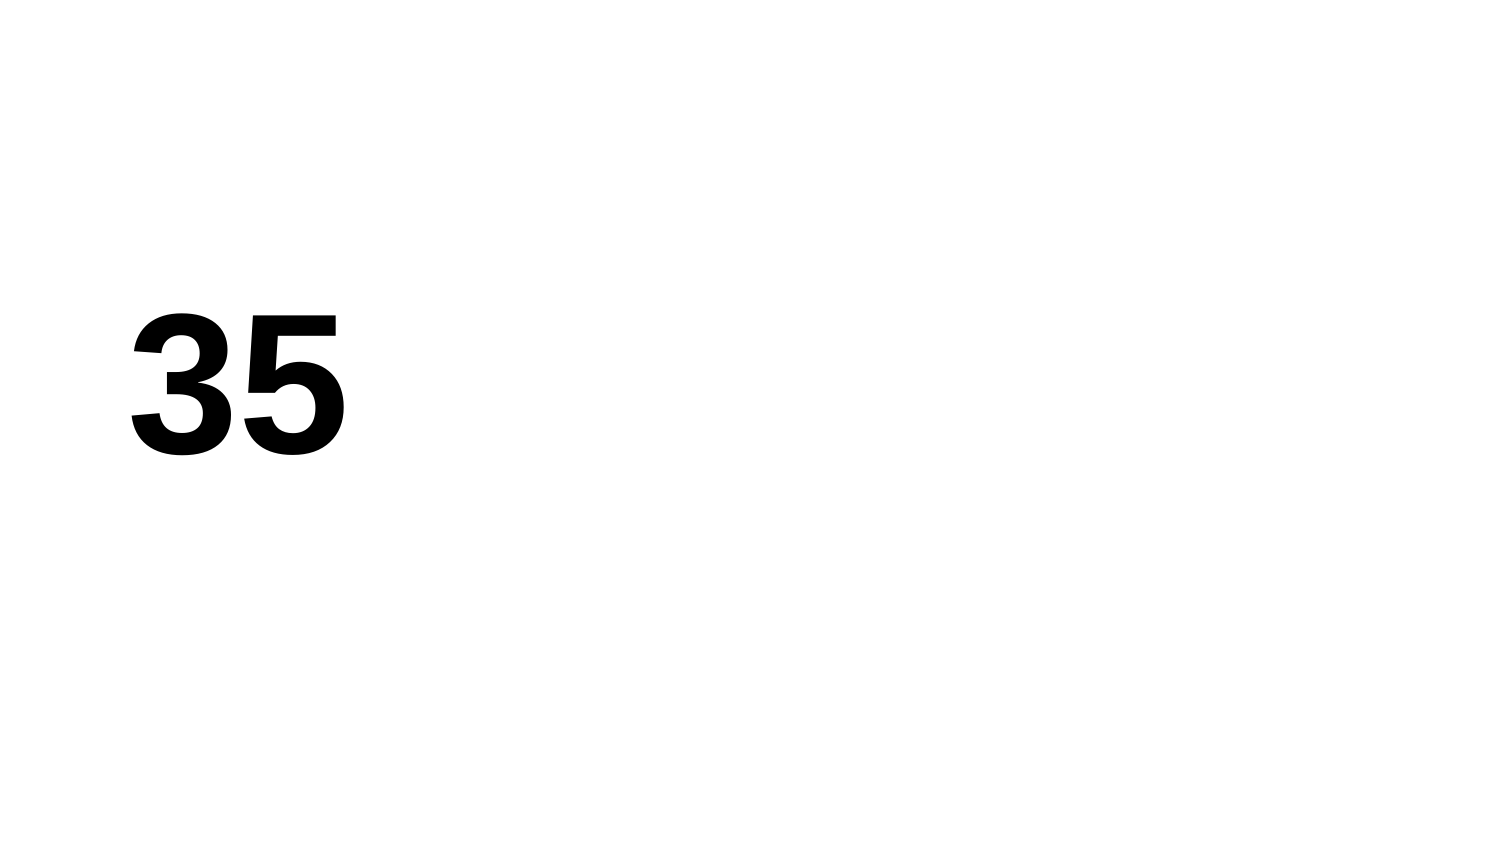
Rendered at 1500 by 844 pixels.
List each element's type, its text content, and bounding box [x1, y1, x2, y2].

text_box 35 [112, 235, 1388, 509]
